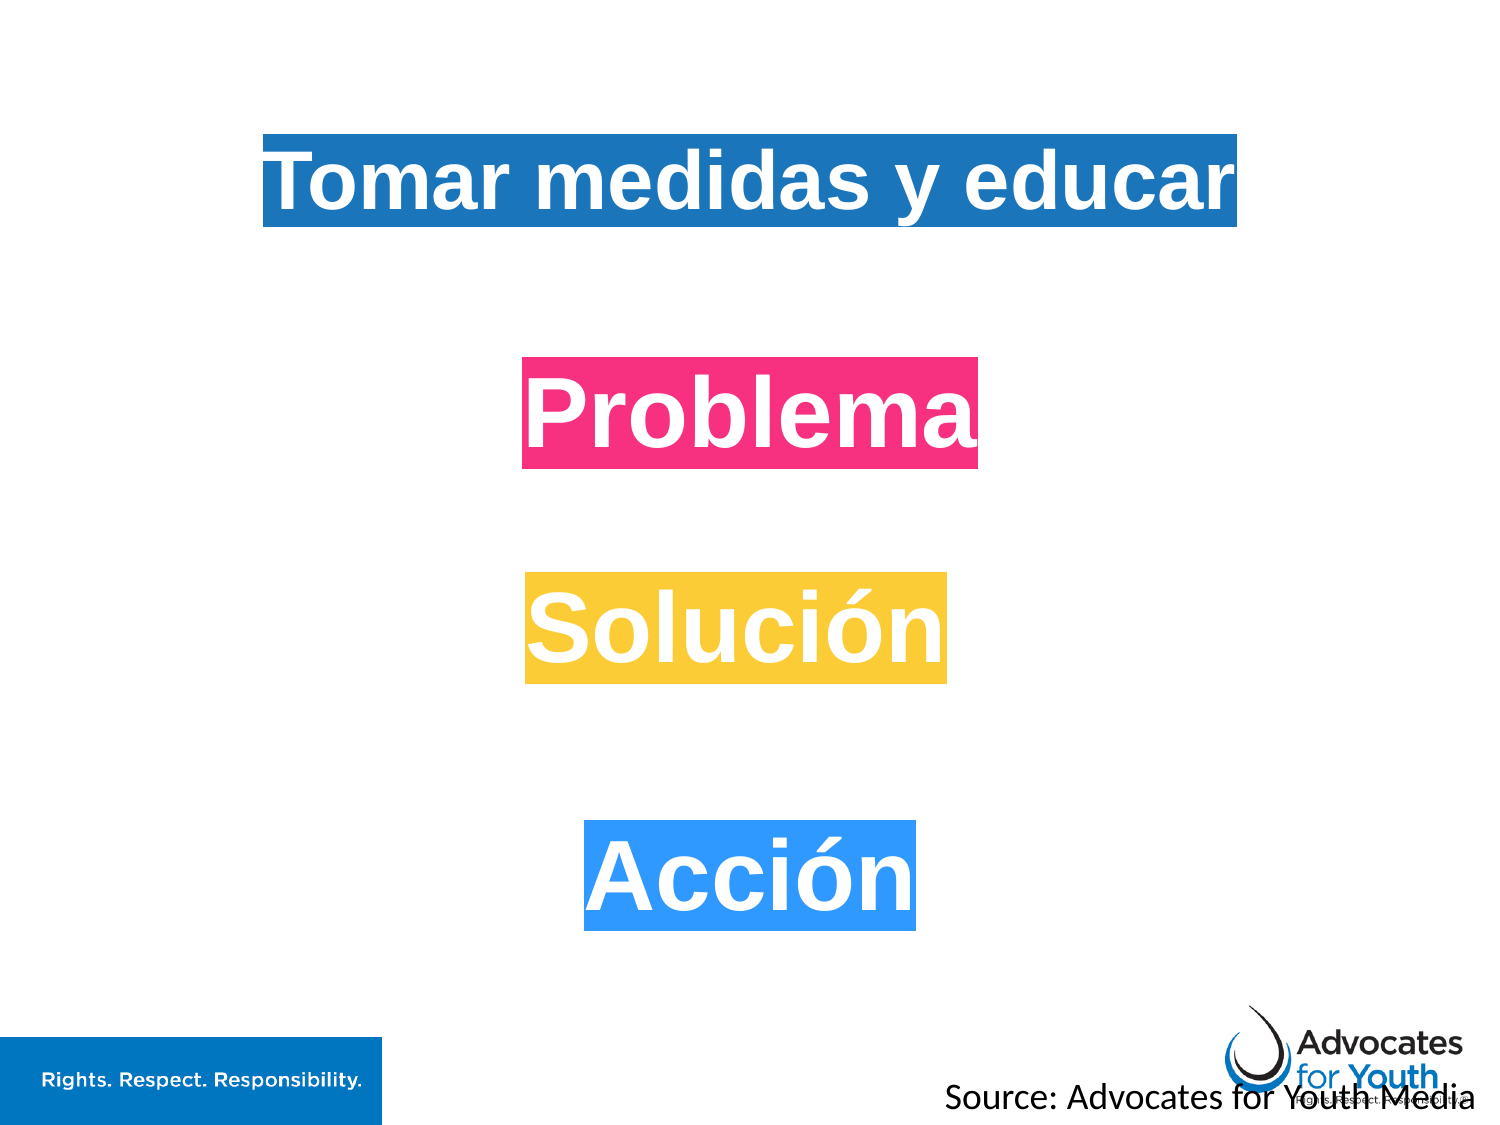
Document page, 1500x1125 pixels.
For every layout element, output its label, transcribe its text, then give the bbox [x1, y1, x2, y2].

text_box Acción [540, 802, 960, 938]
text_box Solución [441, 555, 1059, 691]
list Problema [103, 353, 1397, 1007]
text_box Source: Advocates for Youth Media Guide 2020 [929, 1064, 1500, 1125]
title Tomar medidas y educar [112, 88, 1388, 277]
picture [0, 1037, 382, 1125]
picture [1200, 990, 1500, 1064]
